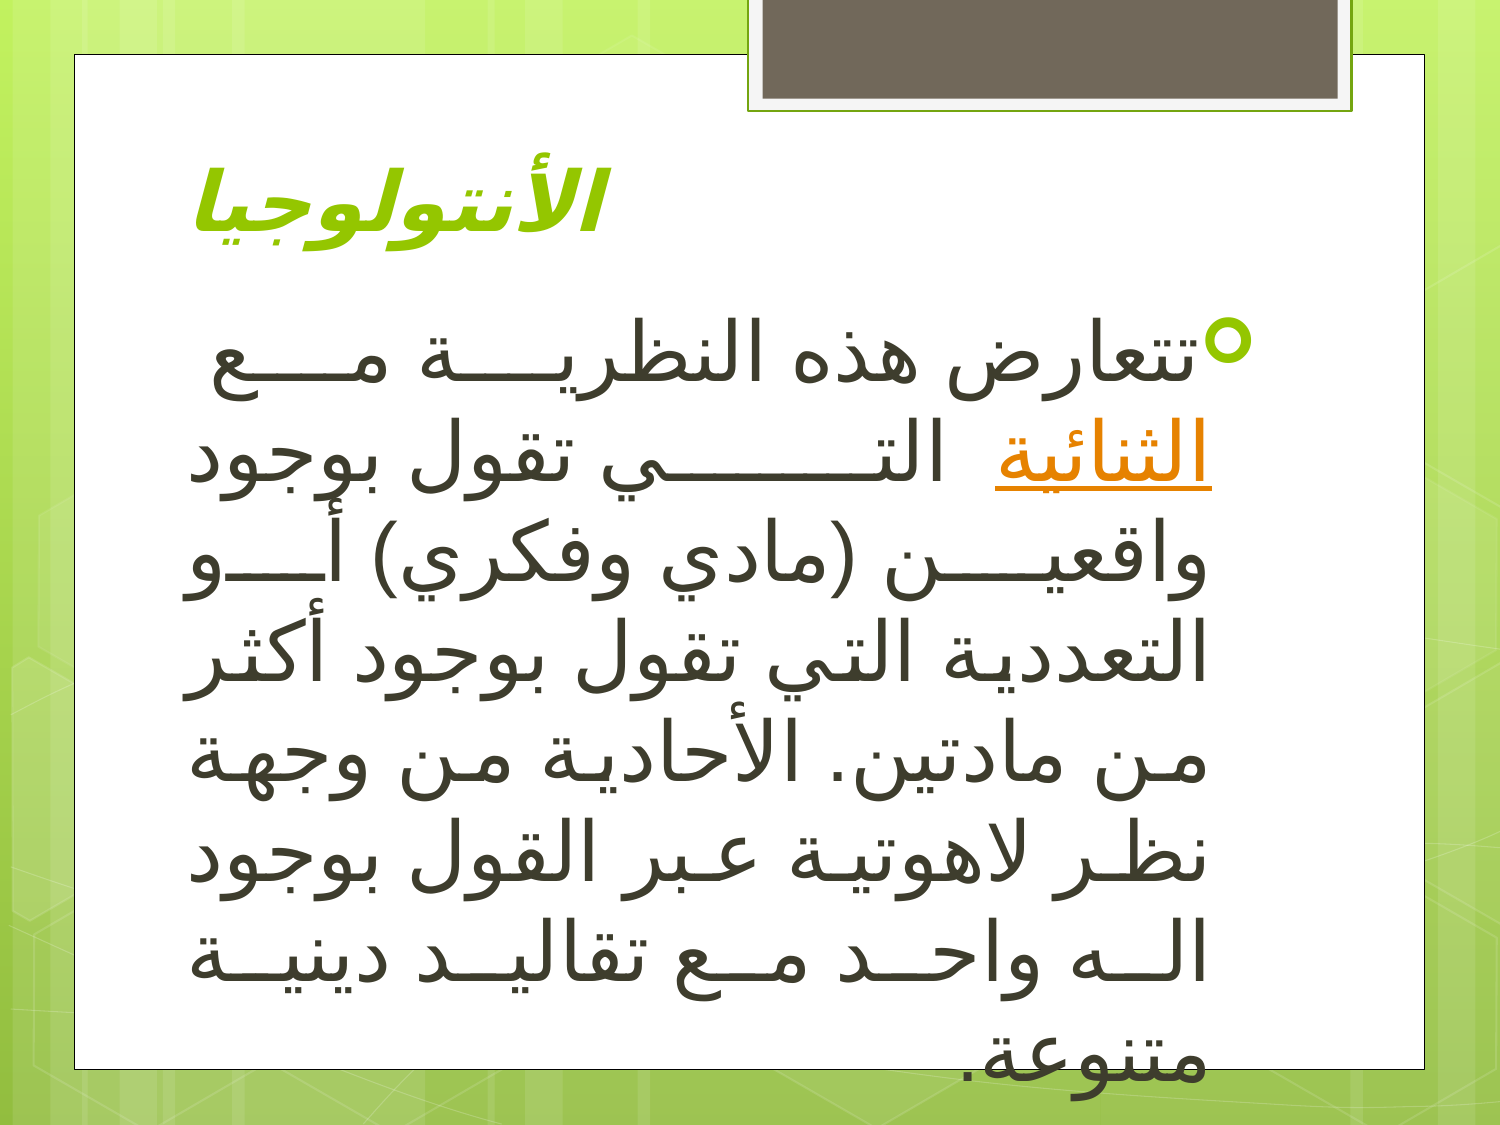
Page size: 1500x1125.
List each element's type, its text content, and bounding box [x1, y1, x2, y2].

title الأنتولوجيا [171, 90, 1324, 256]
list تتعارض هذه النظرية مع الثنائية التي تقول بوجود واقعين (مادي وفكري) أو التعددية التي تقول بوجود أكثر من مادتين. الأحادية من وجهة نظر لاهوتية عبر القول بوجود اله واحد مع تقاليد دينية متنوعة. [171, 290, 1283, 957]
